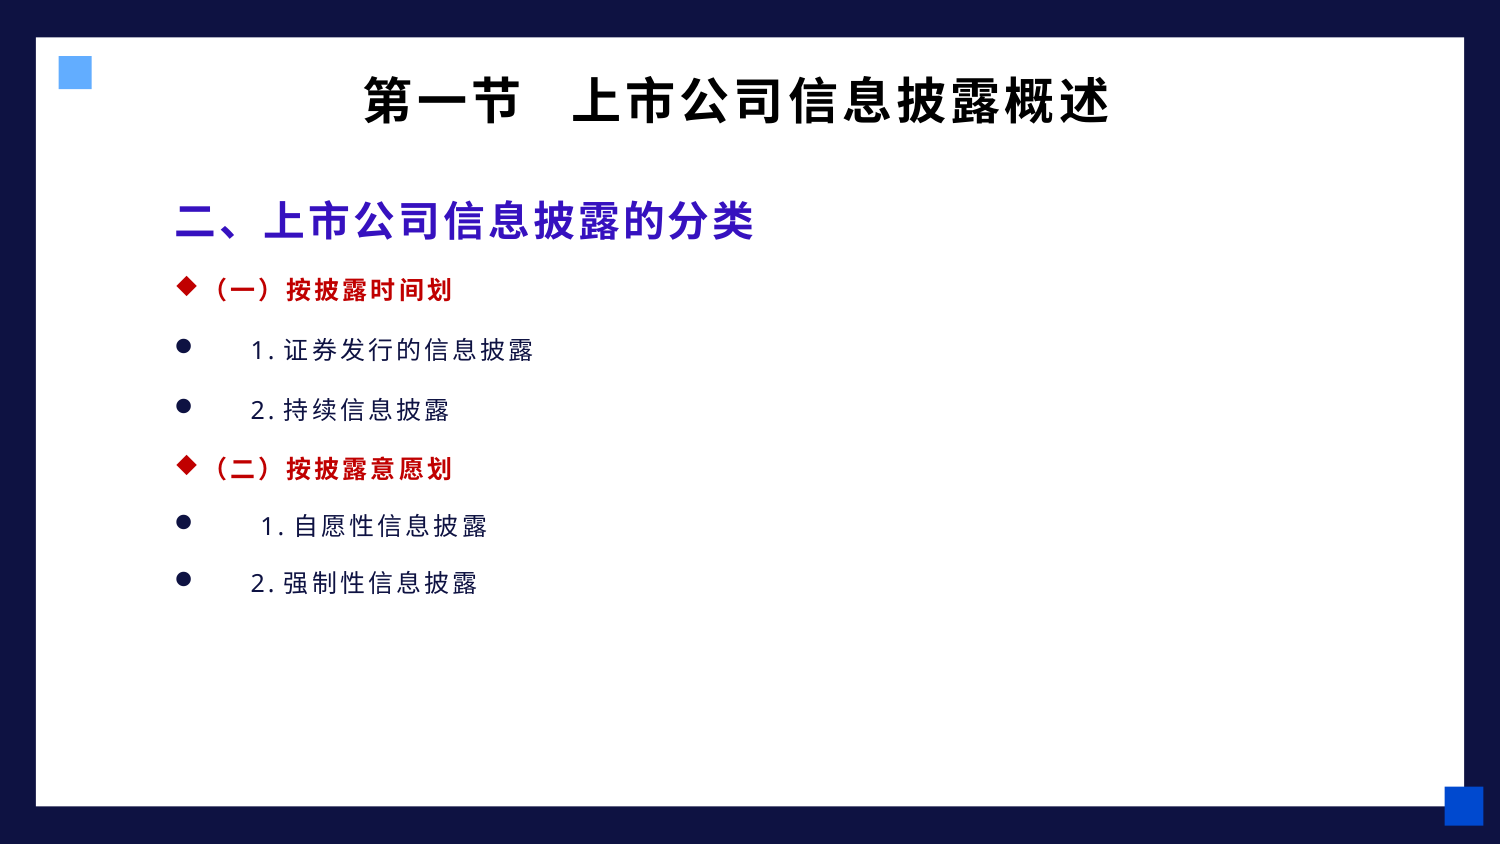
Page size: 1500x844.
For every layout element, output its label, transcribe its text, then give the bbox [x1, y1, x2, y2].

list 二、上市公司信息披露的分类 （一）按披露时间划 1.证券发行的信息披露 2.持续信息披露 （二）按披露意愿划 1.自愿性信息披露 2.强制性信息披露 [157, 179, 1343, 604]
title 第一节 上市公司信息披露概述 [141, 48, 1327, 138]
